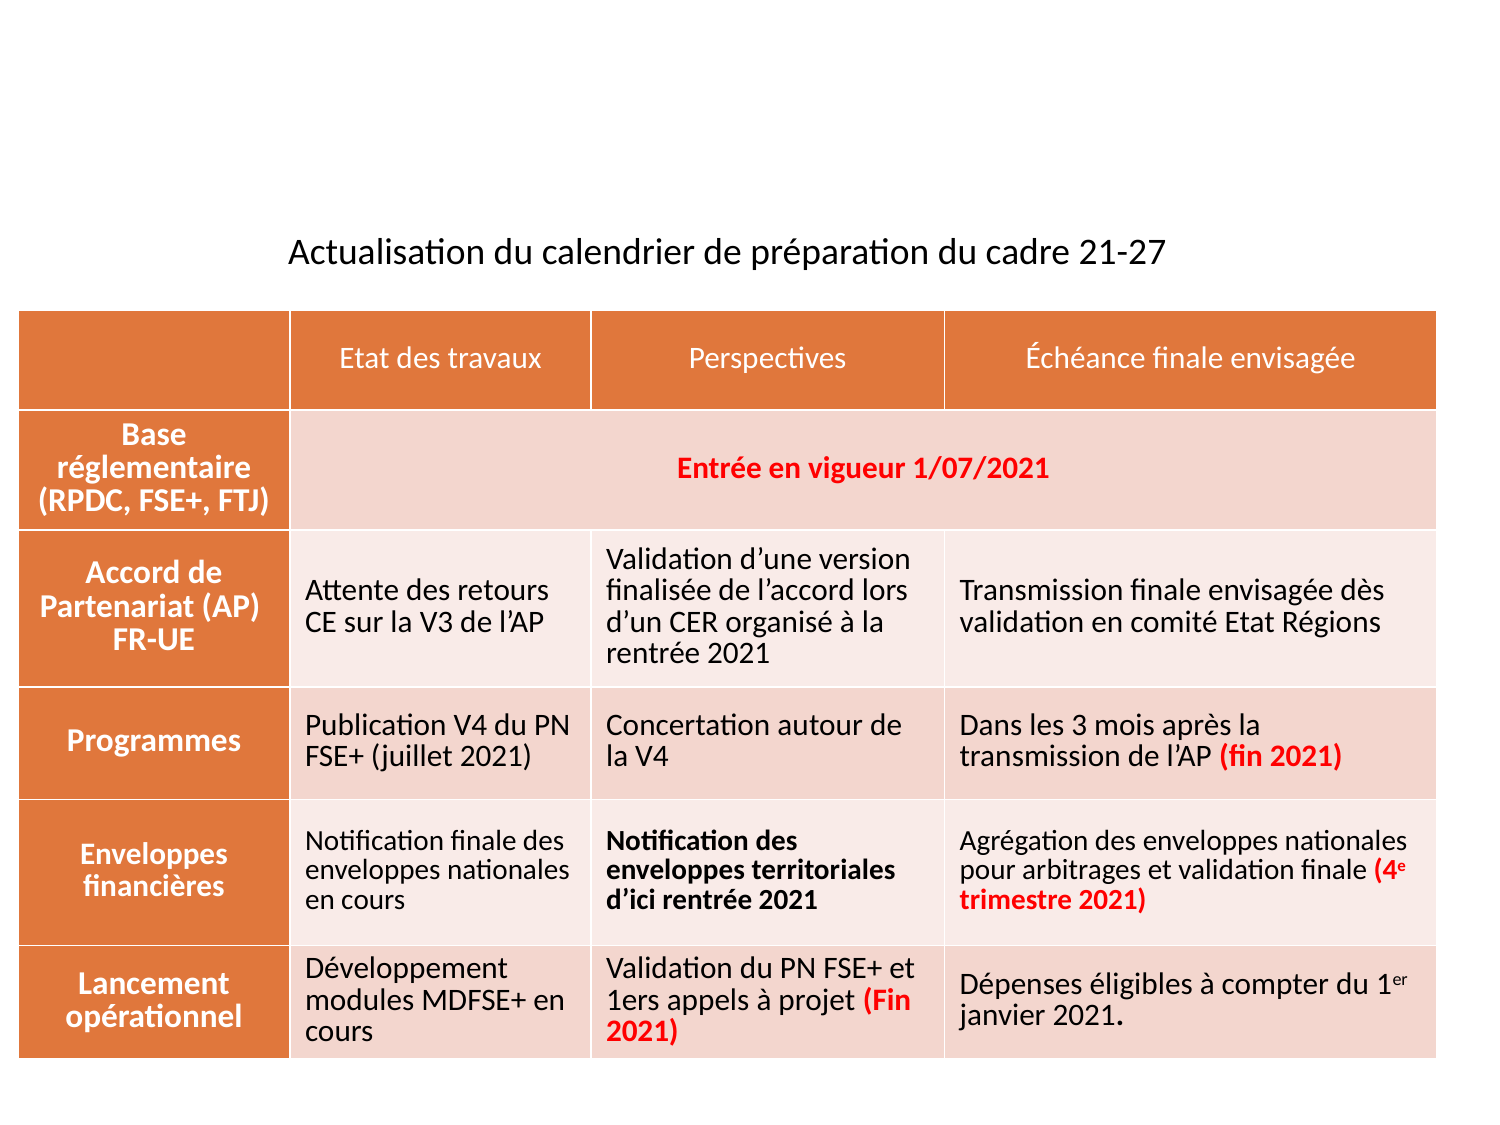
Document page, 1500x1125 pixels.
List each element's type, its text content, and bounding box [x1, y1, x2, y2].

table_header Perspectives [592, 311, 944, 409]
table_cell Agrégation des enveloppes nationales pour arbitrages et validation finale (4e trimestre 2021) [945, 800, 1436, 945]
table_cell Publication V4 du PN FSE+ (juillet 2021) [291, 688, 590, 799]
table_header [19, 311, 289, 409]
table_cell Attente des retours CE sur la V3 de l’AP [291, 531, 590, 686]
table_cell Dépenses éligibles à compter du 1er janvier 2021. [945, 946, 1436, 1058]
table_header Échéance finale envisagée [945, 311, 1436, 409]
table_cell Notification finale des enveloppes nationales en cours [291, 800, 590, 945]
table_cell Accord de Partenariat (AP) FR-UE [19, 531, 289, 686]
table_cell Notification des enveloppes territoriales d’ici rentrée 2021 [592, 800, 944, 945]
table_cell Lancement opérationnel [19, 946, 289, 1058]
table_cell Programmes [19, 688, 289, 799]
table_cell Enveloppes financières [19, 800, 289, 945]
table_cell Concertation autour de la V4 [592, 688, 944, 799]
table_cell Transmission finale envisagée dès validation en comité Etat Régions [945, 531, 1436, 686]
table_cell Base réglementaire (RPDC, FSE+, FTJ) [19, 411, 289, 529]
table_cell Développement modules MDFSE+ en cours [291, 946, 590, 1058]
title Actualisation du calendrier de préparation du cadre 21-27 [36, 190, 1419, 309]
table_cell Dans les 3 mois après la transmission de l’AP (fin 2021) [945, 688, 1436, 799]
table_cell Validation du PN FSE+ et 1ers appels à projet (Fin 2021) [592, 946, 944, 1058]
table_cell Entrée en vigueur 1/07/2021 [291, 411, 1436, 529]
table_header Etat des travaux [291, 311, 590, 409]
table_cell Validation d’une version finalisée de l’accord lors d’un CER organisé à la rentrée 2021 [592, 531, 944, 686]
